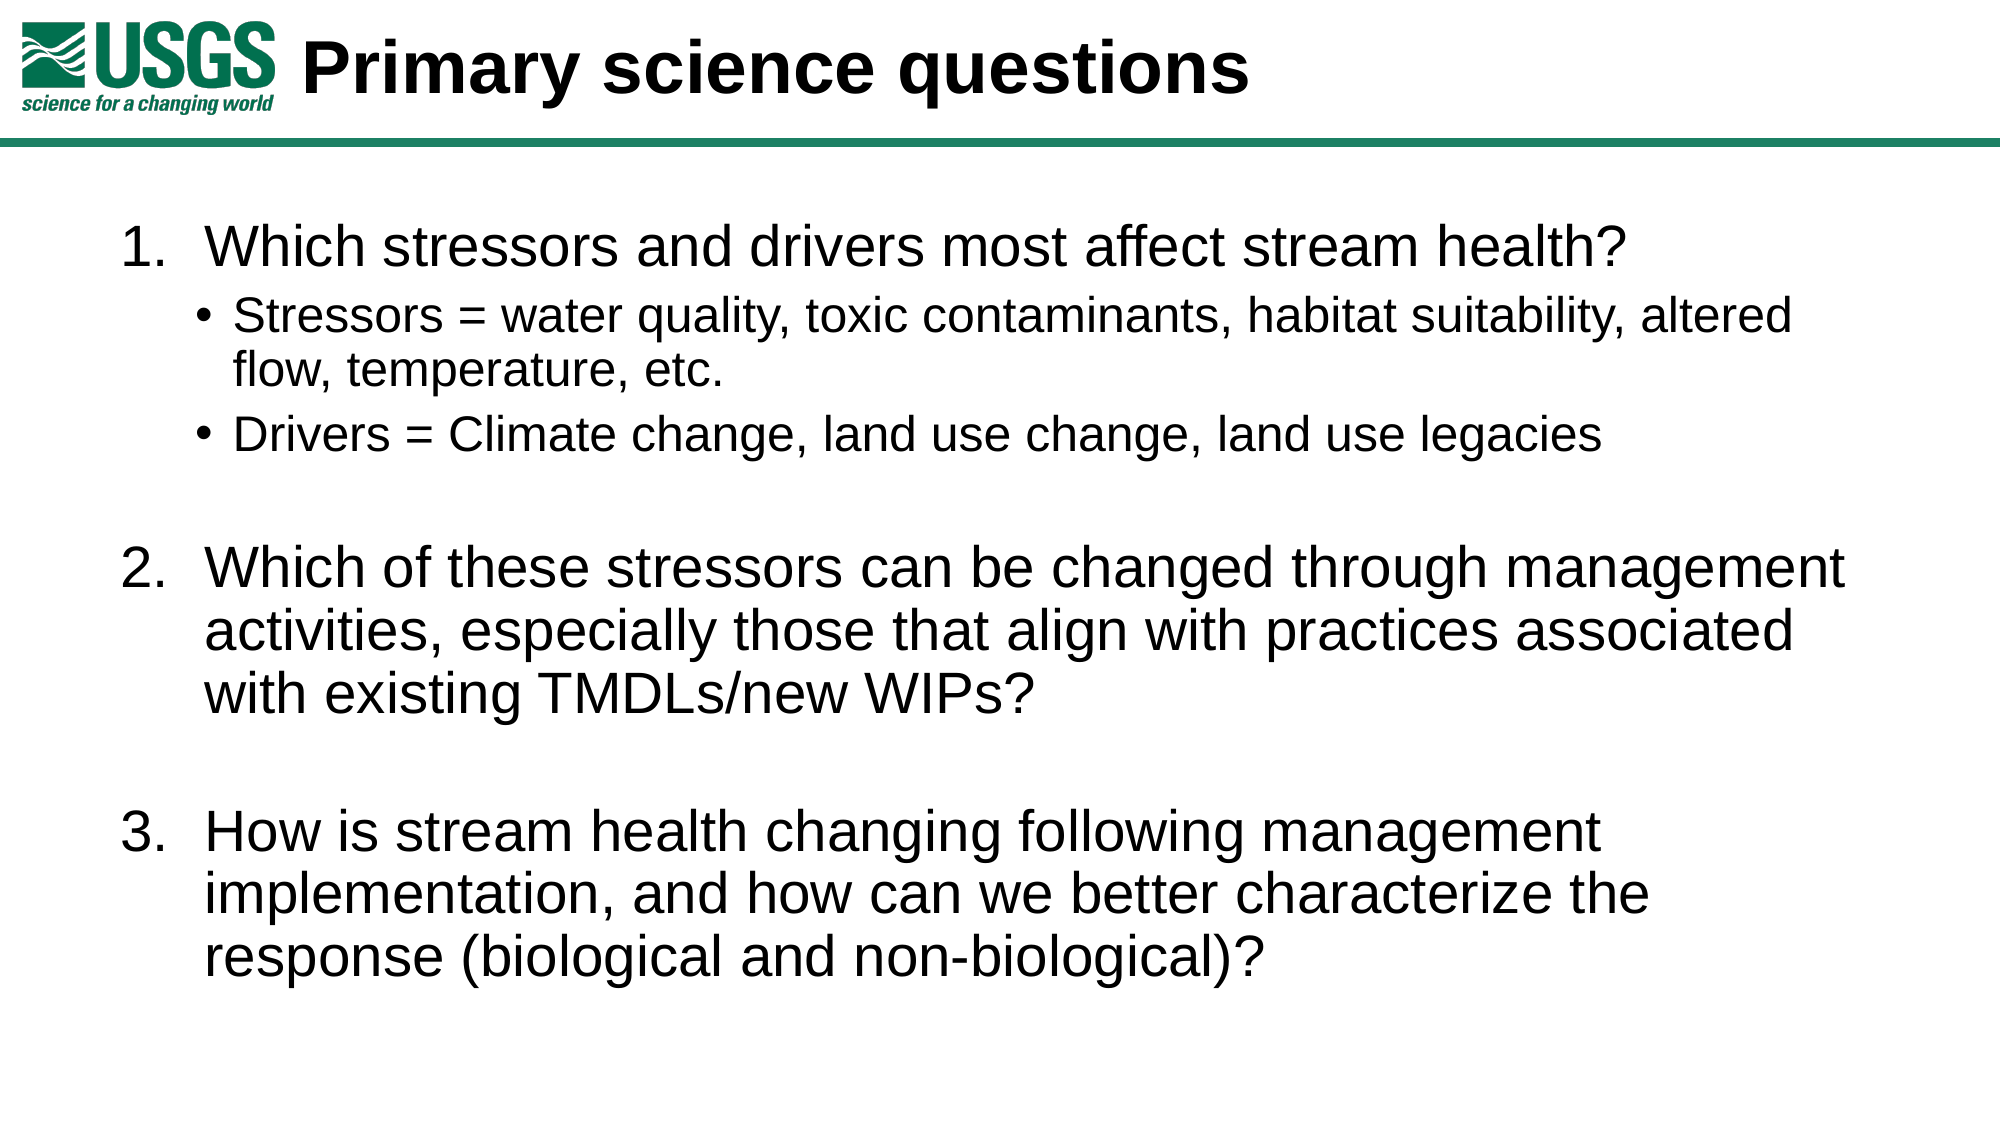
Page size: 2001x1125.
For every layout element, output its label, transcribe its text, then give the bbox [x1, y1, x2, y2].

list Which stressors and drivers most affect stream health? Stressors = water quality, toxic contaminants, habitat suitability, altered flow, temperature, etc. Drivers = Climate change, land use change, land use legacies Which of these stressors can be changed through management activities, especially those that align with practices associated with existing TMDLs/new WIPs? How is stream health changing following management implementation, and how can we better characterize the response (biological and non-biological)? [105, 208, 1895, 1053]
title Primary science questions [93, 10, 1267, 129]
picture [22, 21, 275, 115]
